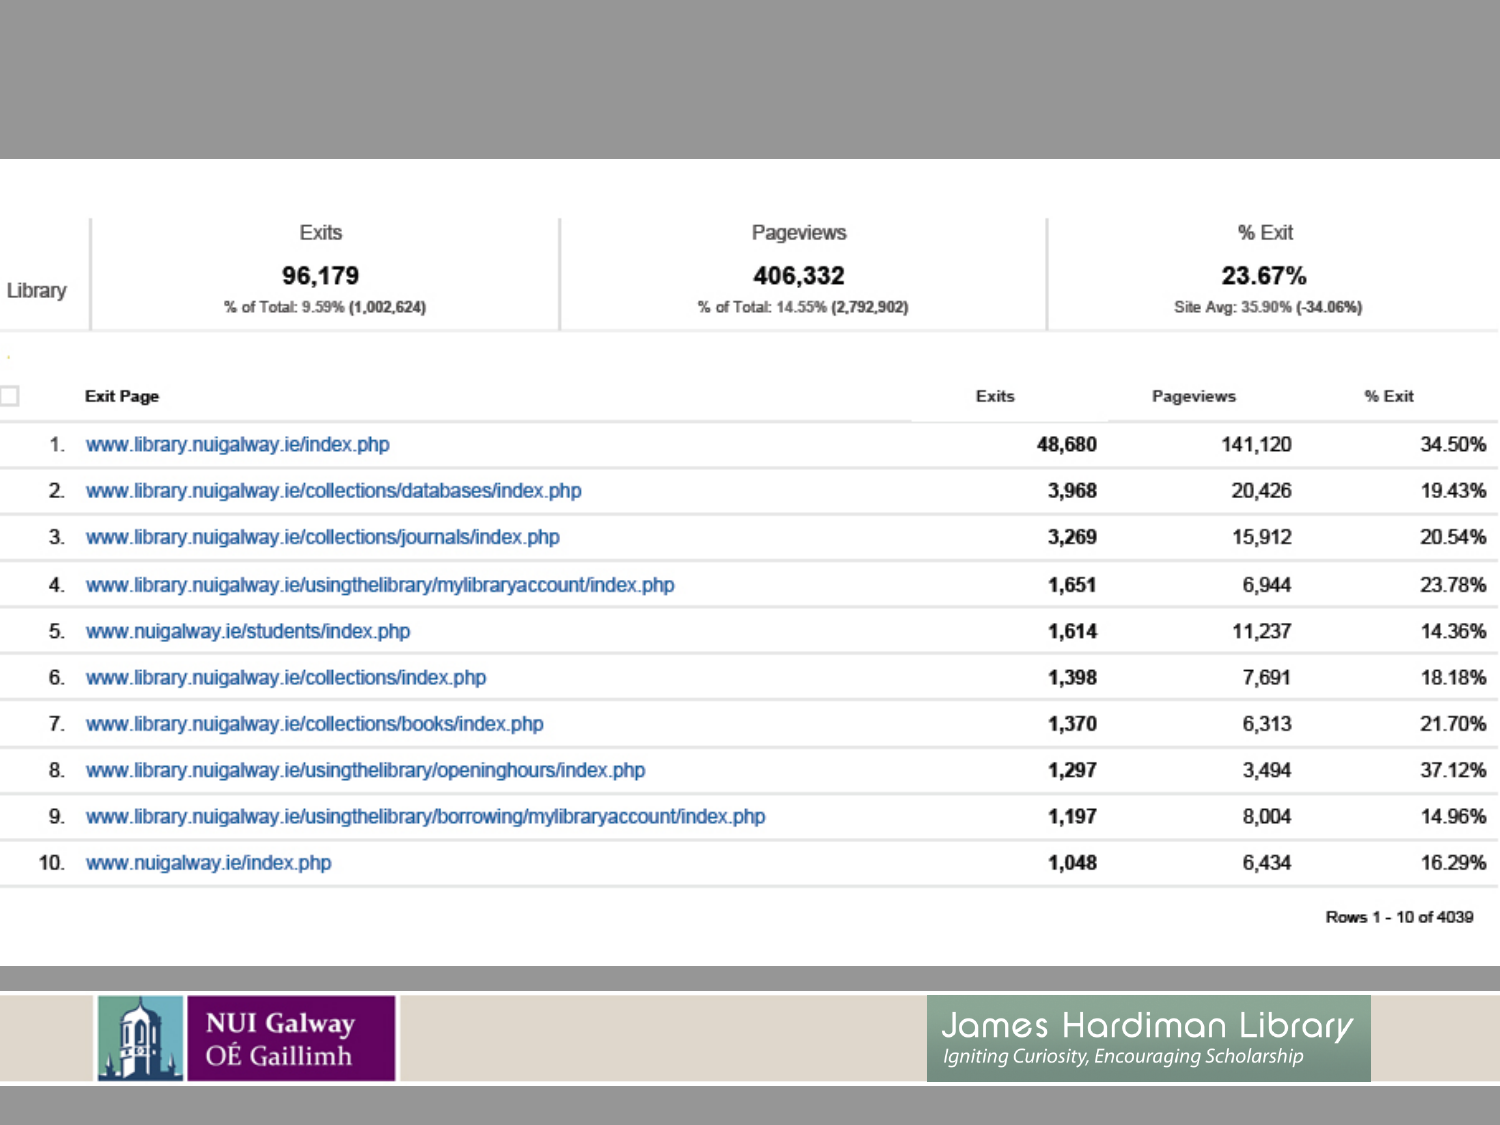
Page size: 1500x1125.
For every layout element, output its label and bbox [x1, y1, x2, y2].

picture [0, 991, 1500, 1087]
picture [0, 159, 1500, 966]
